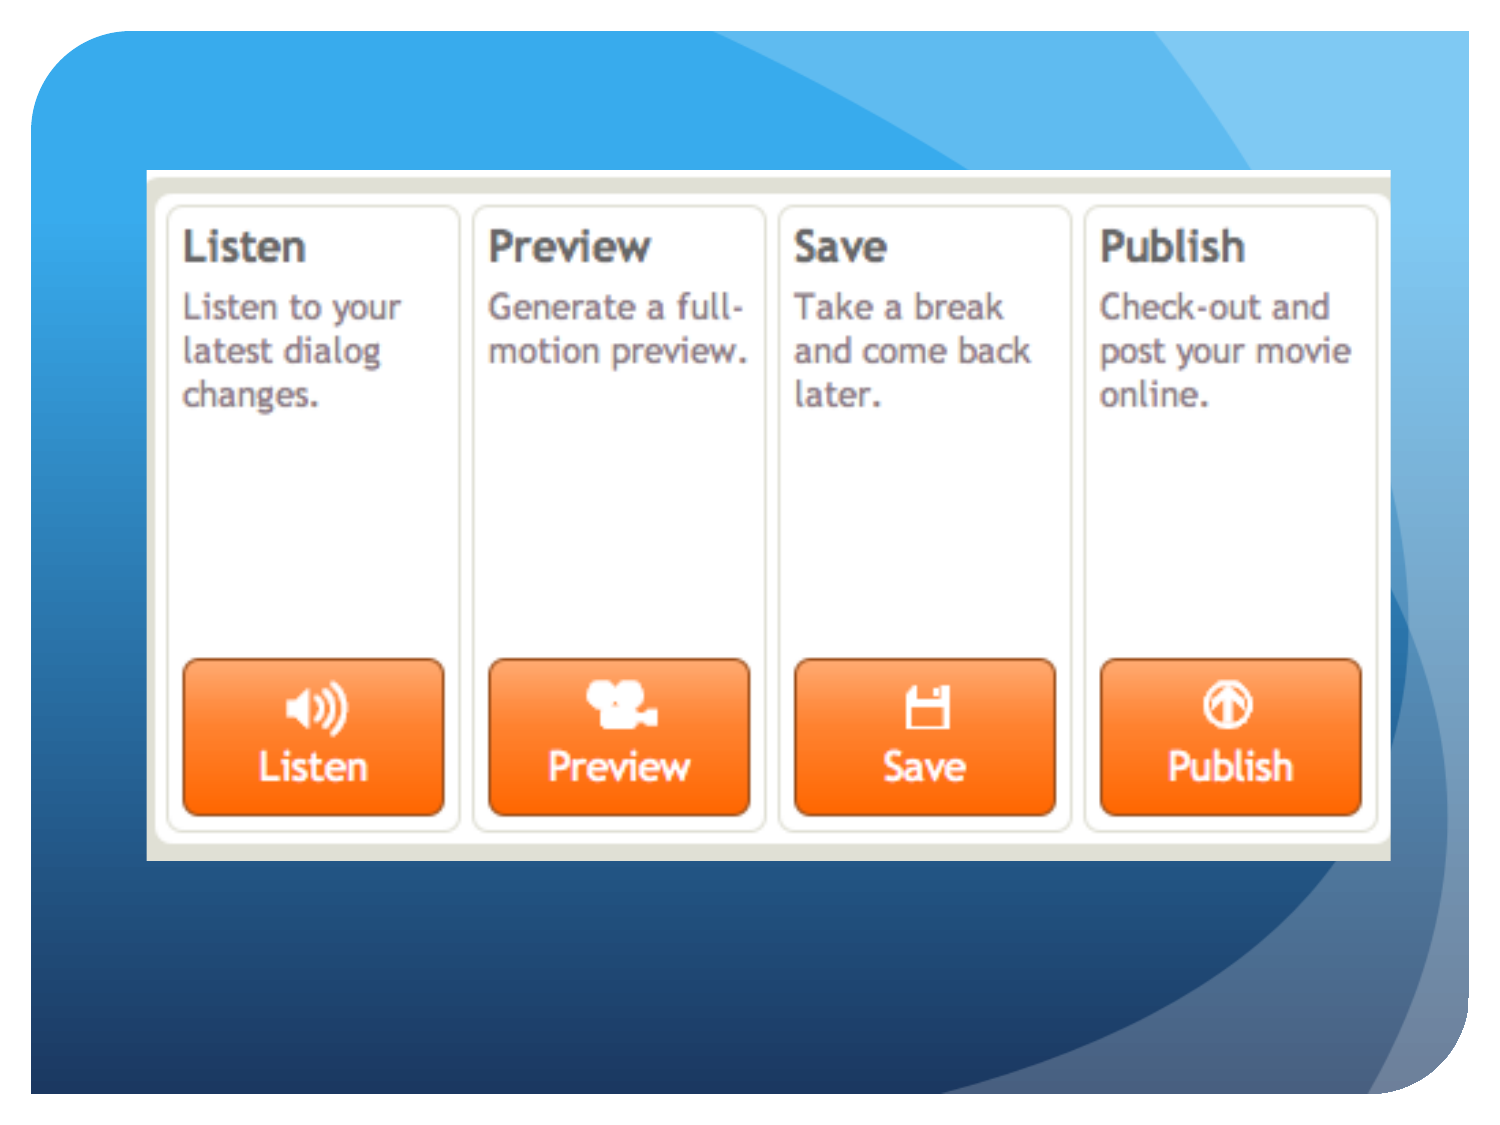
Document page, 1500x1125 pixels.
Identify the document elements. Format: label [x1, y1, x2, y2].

picture [24, 30, 1473, 1094]
list [146, 169, 1391, 861]
